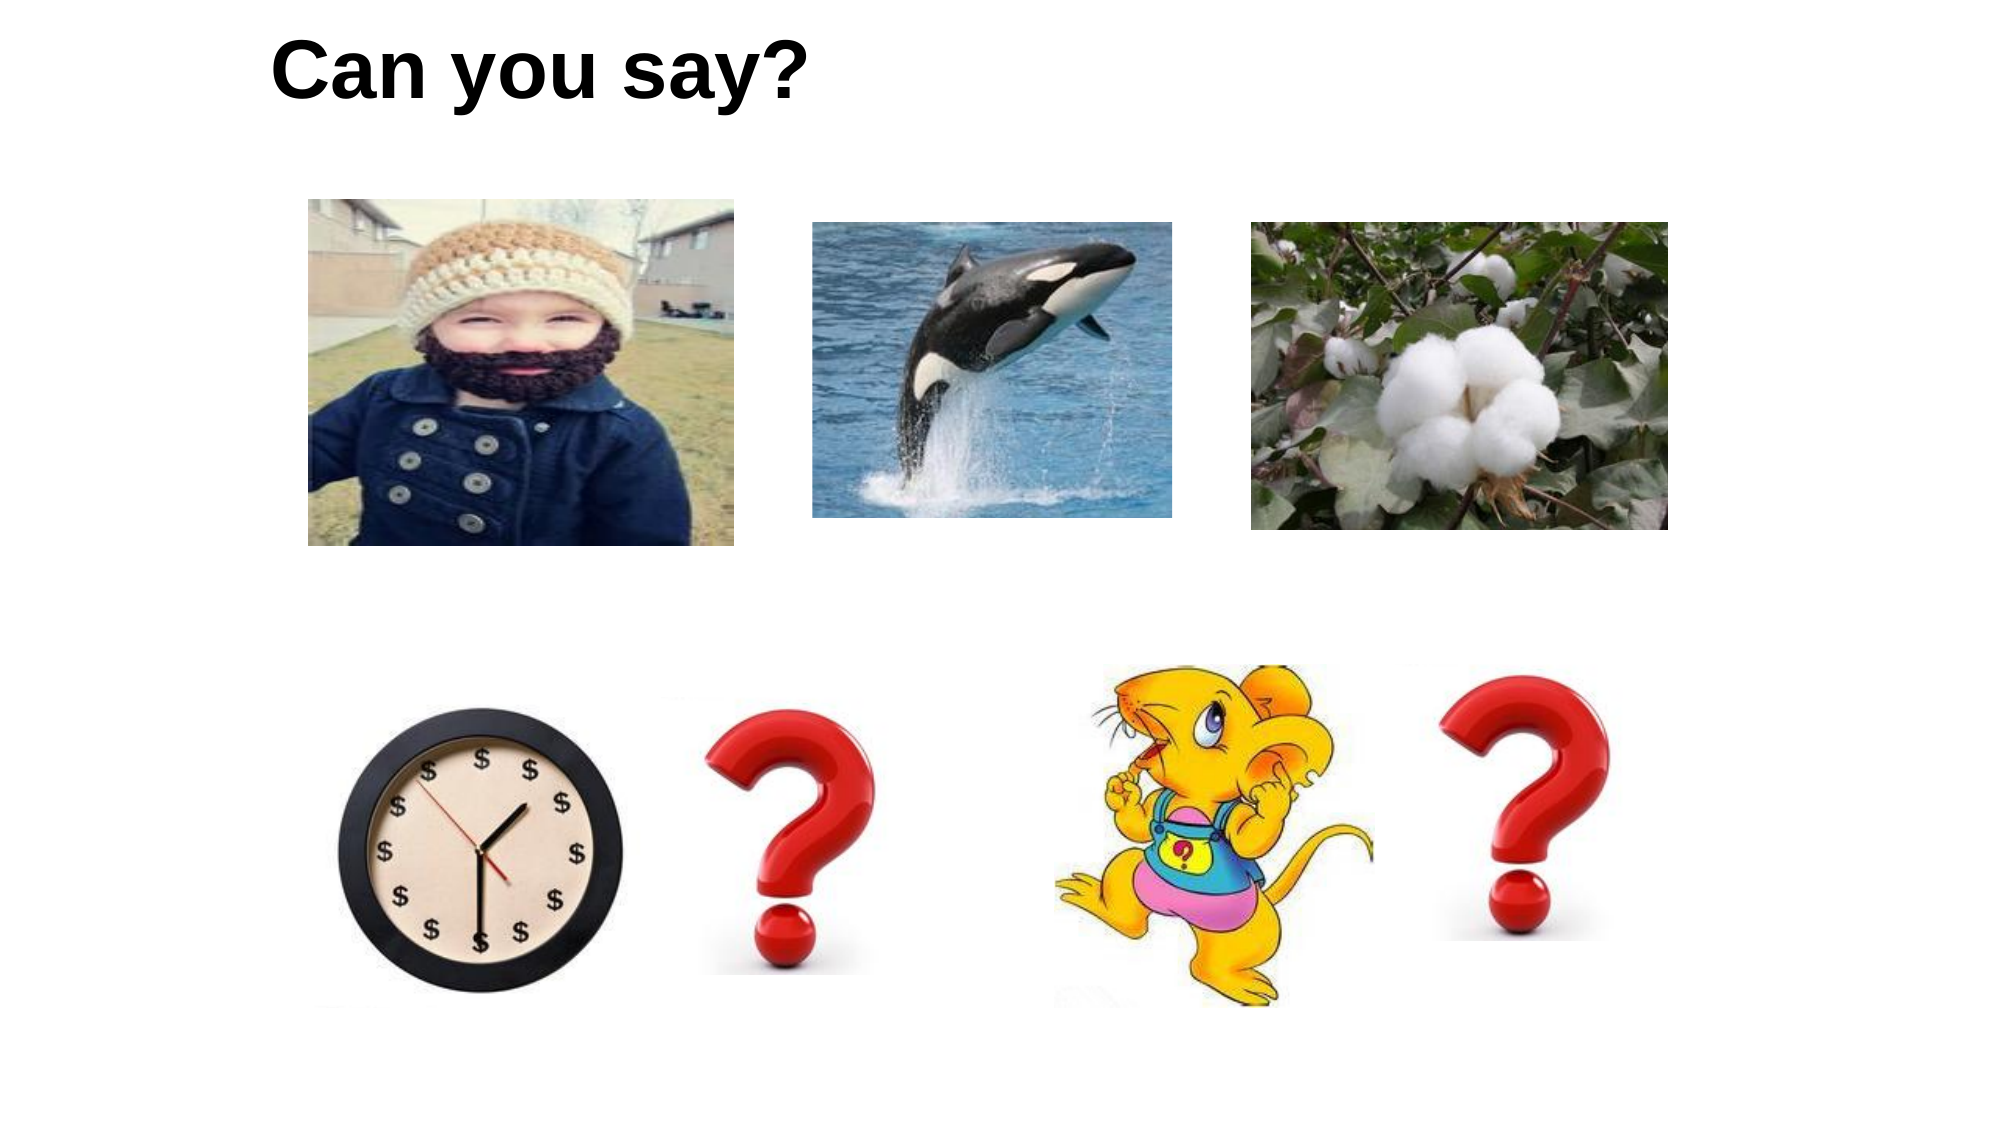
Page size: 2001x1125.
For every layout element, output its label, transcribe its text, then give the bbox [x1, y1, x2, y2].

text_box Can you say? [256, 7, 894, 123]
picture [1054, 664, 1375, 1008]
picture [812, 222, 1173, 518]
picture [314, 680, 656, 1008]
picture [1395, 664, 1645, 941]
picture [661, 697, 910, 975]
picture [308, 199, 734, 546]
picture [1250, 222, 1668, 530]
